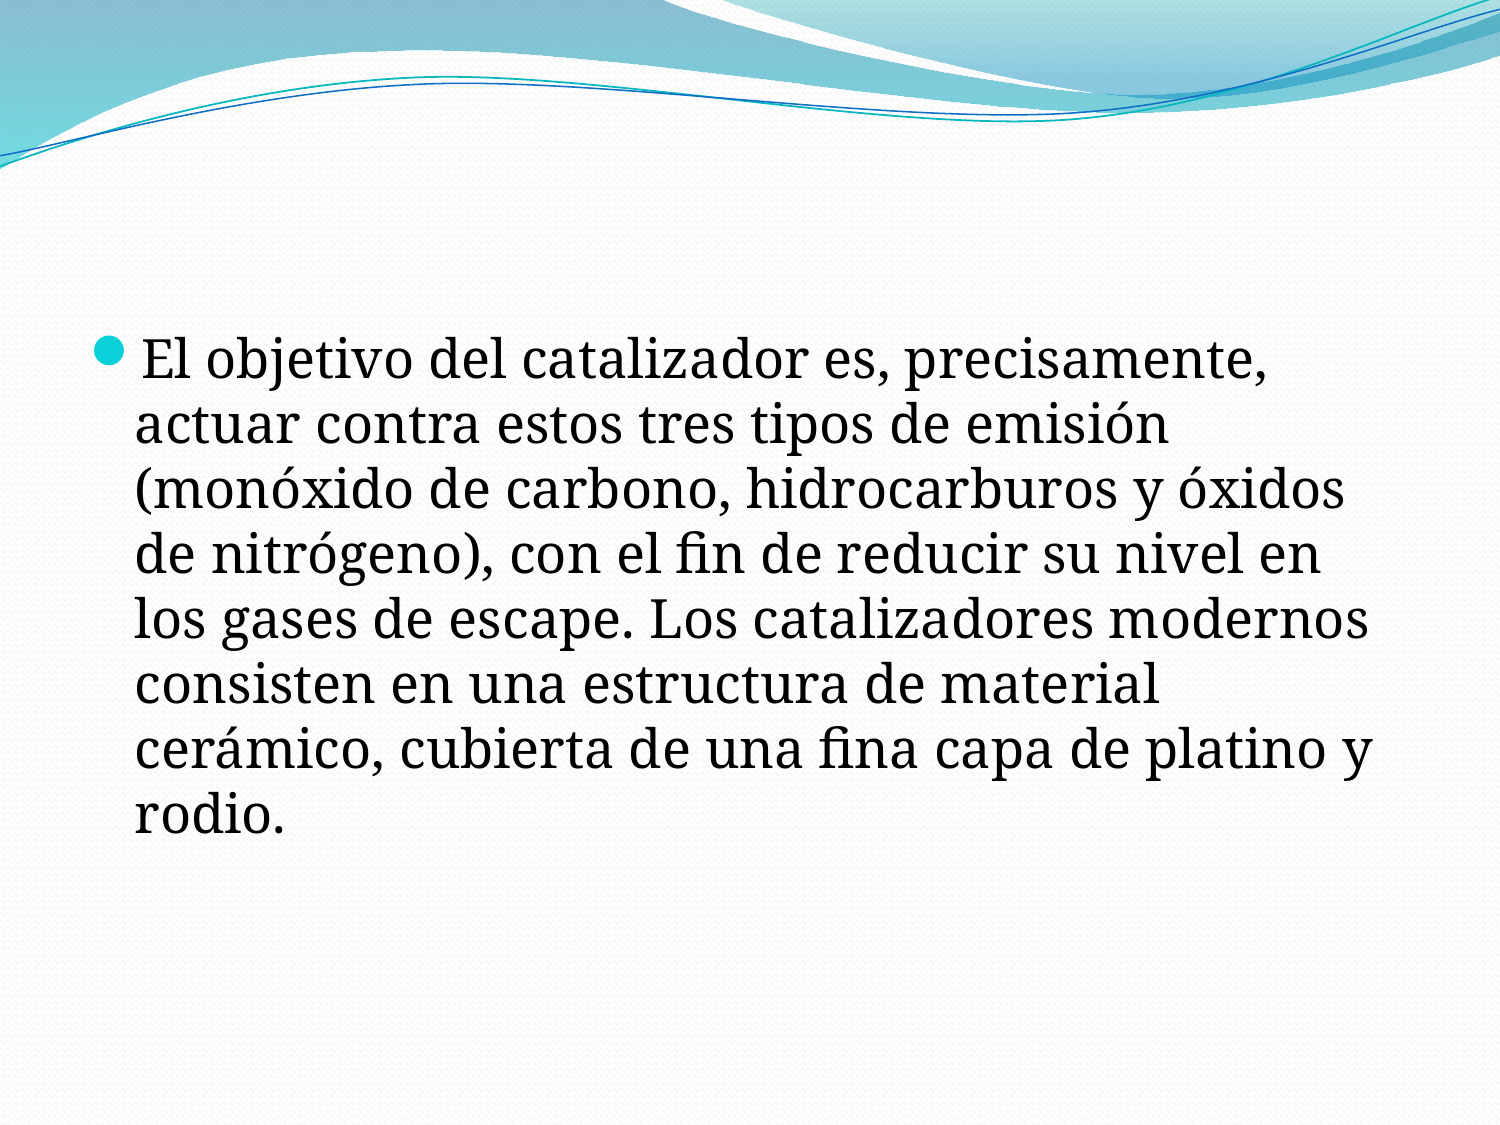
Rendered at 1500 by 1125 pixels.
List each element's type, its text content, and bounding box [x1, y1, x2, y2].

list El objetivo del catalizador es, precisamente, actuar contra estos tres tipos de emisión (monóxido de carbono, hidrocarburos y óxidos de nitrógeno), con el fin de reducir su nivel en los gases de escape. Los catalizadores modernos consisten en una estructura de material cerámico, cubierta de una fina capa de platino y rodio. [75, 317, 1425, 1038]
